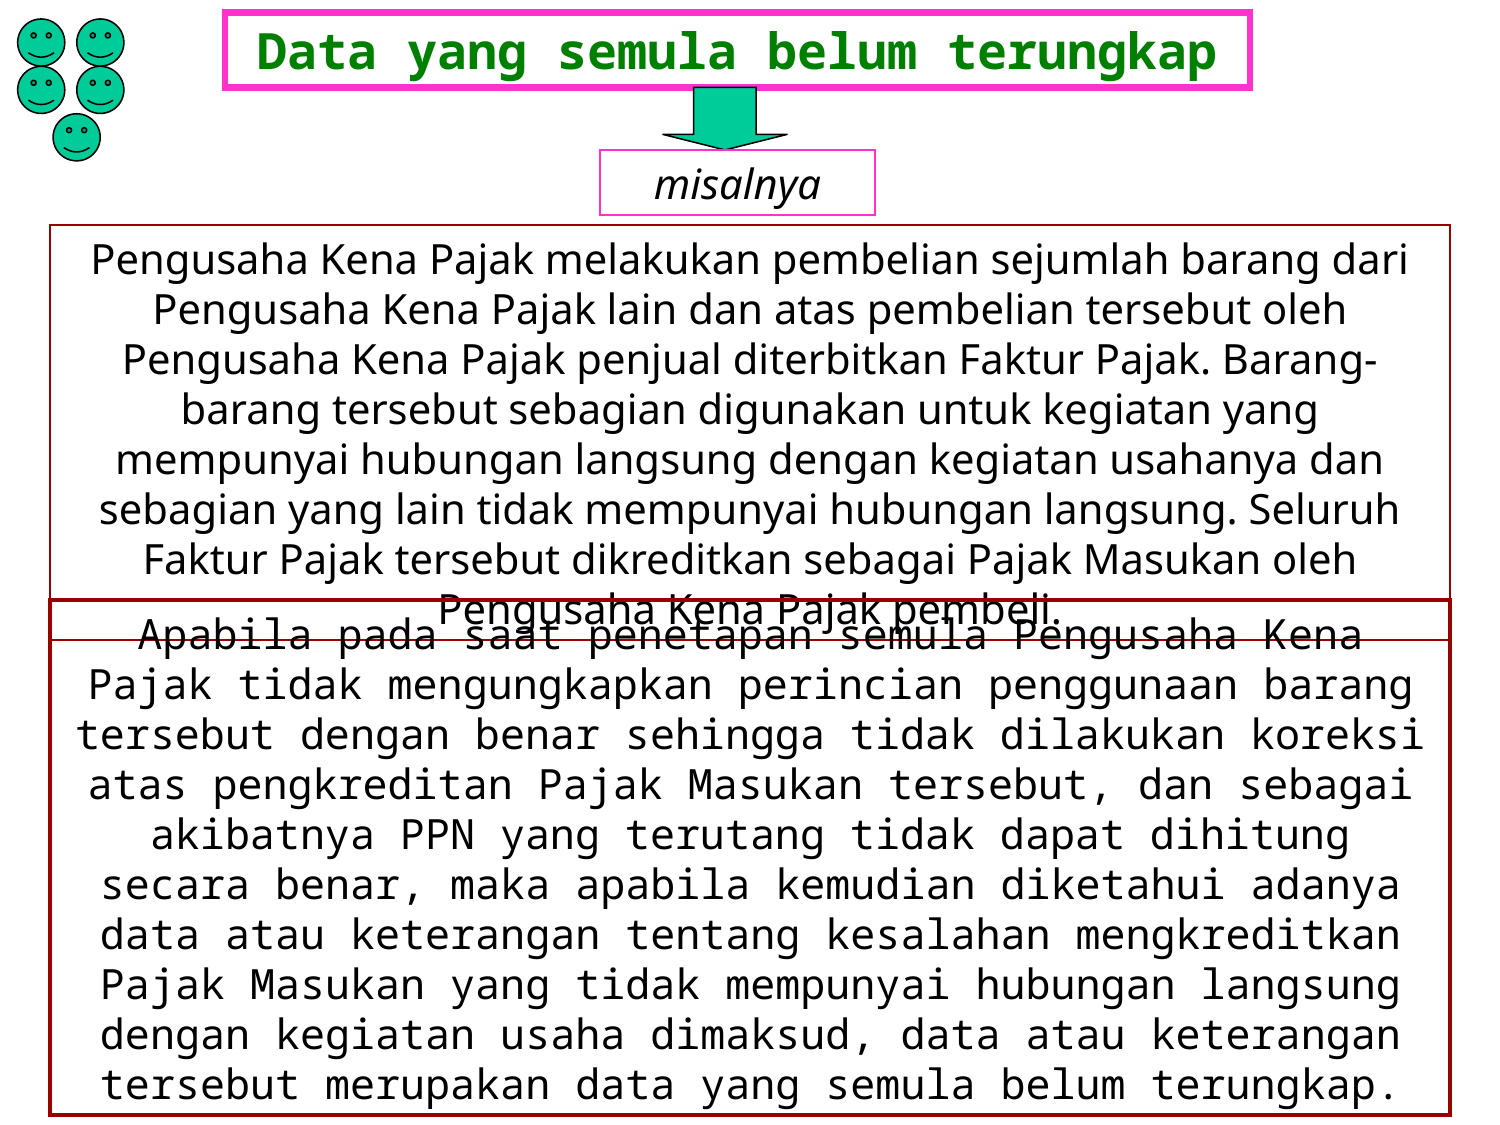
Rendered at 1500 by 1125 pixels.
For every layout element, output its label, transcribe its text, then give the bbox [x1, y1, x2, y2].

text_box Apabila pada saat penetapan semula Pengusaha Kena Pajak tidak mengungkapkan perincian penggunaan barang tersebut dengan benar sehingga tidak dilakukan koreksi atas pengkreditan Pajak Masukan tersebut, dan sebagai akibatnya PPN yang terutang tidak dapat dihitung secara benar, maka apabila kemudian diketahui adanya data atau keterangan tentang kesalahan mengkreditkan Pajak Masukan yang tidak mempunyai hubungan langsung dengan kegiatan usaha dimaksud, data atau keterangan tersebut merupakan data yang semula belum terungkap. [50, 599, 1450, 1116]
text_box [662, 87, 788, 149]
title Data yang semula belum terungkap [224, 12, 1251, 88]
text_box [17, 66, 65, 114]
text_box [76, 18, 124, 67]
text_box misalnya [600, 149, 875, 215]
text_box [53, 113, 101, 161]
text_box [76, 66, 124, 114]
text_box [17, 18, 65, 66]
text_box Pengusaha Kena Pajak melakukan pembelian sejumlah barang dari Pengusaha Kena Pajak lain dan atas pembelian tersebut oleh Pengusaha Kena Pajak penjual diterbitkan Faktur Pajak. Barang-barang tersebut sebagian digunakan untuk kegiatan yang mempunyai hubungan langsung dengan kegiatan usahanya dan sebagian yang lain tidak mempunyai hubungan langsung. Seluruh Faktur Pajak tersebut dikreditkan sebagai Pajak Masukan oleh Pengusaha Kena Pajak pembeli. [50, 224, 1450, 599]
